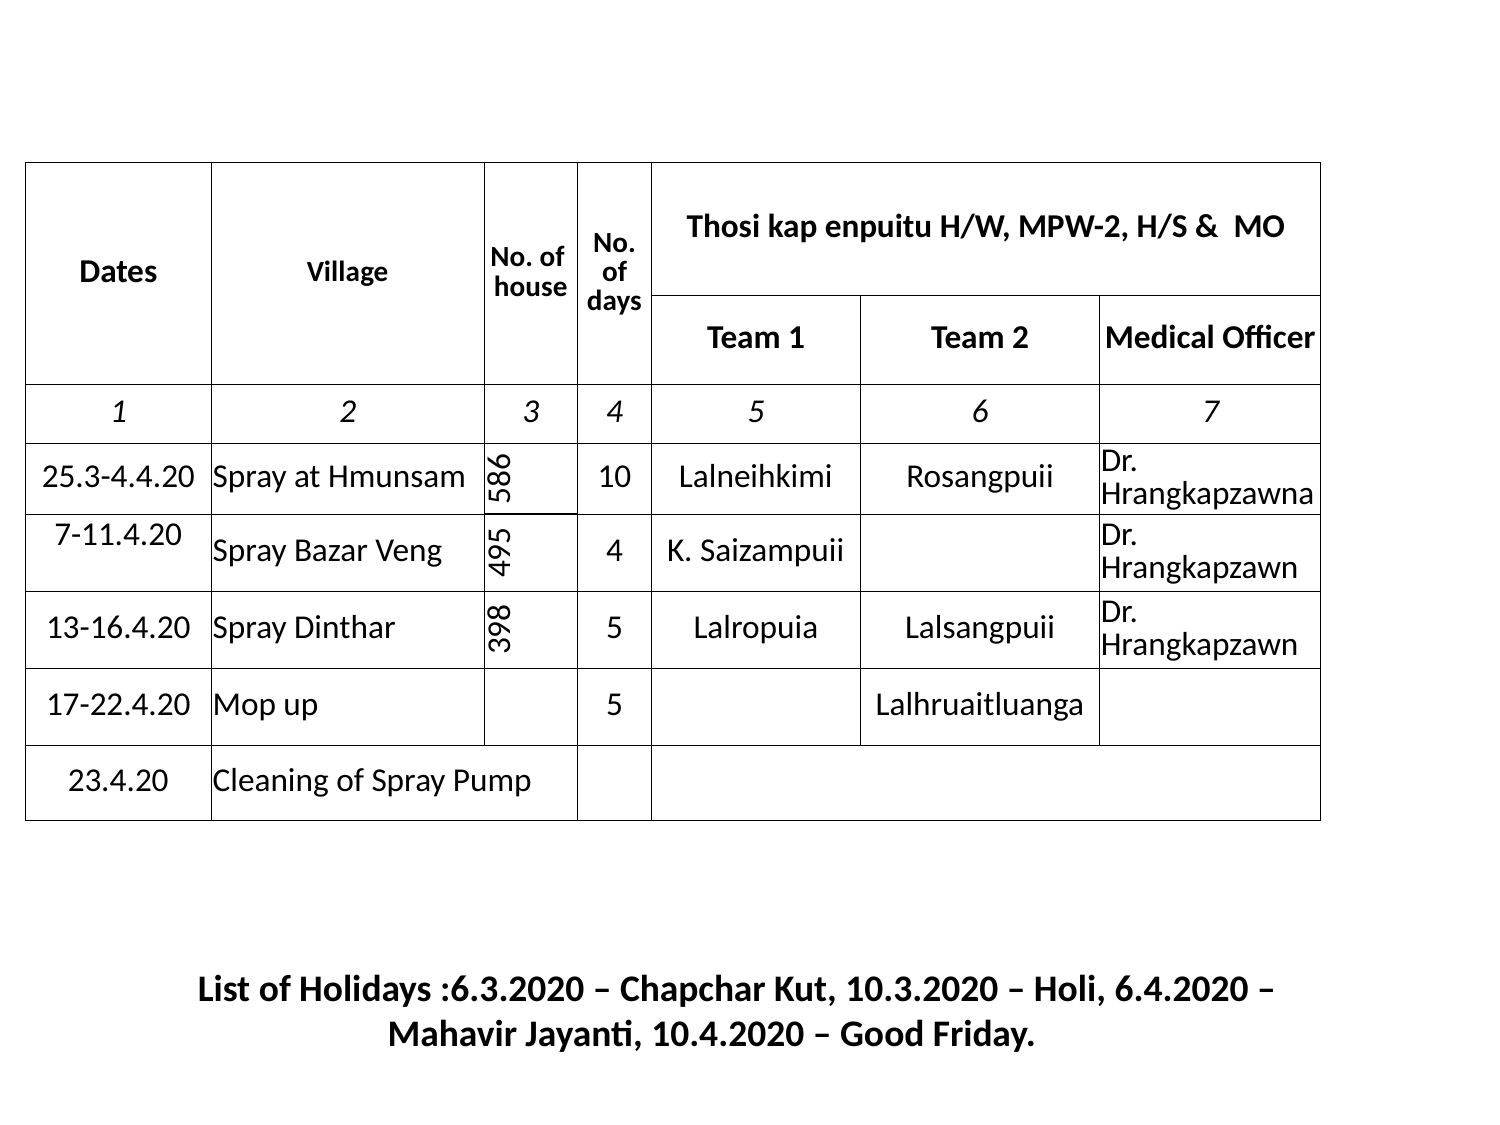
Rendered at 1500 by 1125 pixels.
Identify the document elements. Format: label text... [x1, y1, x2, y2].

table_cell 7 [1100, 385, 1320, 443]
text_box List of Holidays :6.3.2020 – Chapchar Kut, 10.3.2020 – Holi, 6.4.2020 – Mahavir Jayanti, 10.4.2020 – Good Friday. [125, 956, 1350, 1062]
table_header Village [212, 163, 484, 384]
table_cell Spray Bazar Veng [212, 515, 484, 591]
table_cell 13-16.4.20 [26, 592, 211, 668]
table_cell Team 2 [861, 296, 1099, 384]
table_cell 5 [578, 592, 651, 668]
table_header No. of days [578, 163, 651, 384]
table_cell 398 [485, 592, 577, 668]
table_cell Spray at Hmunsam [212, 444, 484, 514]
table_cell [652, 669, 860, 745]
table_cell [861, 515, 1099, 591]
table_cell Spray Dinthar [212, 592, 484, 668]
table_cell 25.3-4.4.20 [26, 444, 211, 514]
table_cell 5 [652, 385, 860, 443]
table_cell Lalhruaitluanga [861, 669, 1099, 745]
table_cell K. Saizampuii [652, 515, 860, 591]
table_cell [485, 669, 577, 745]
table_cell [578, 746, 651, 820]
table_cell Dr. Hrangkapzawn [1100, 592, 1320, 668]
table_cell 10 [578, 444, 651, 514]
table_cell 3 [485, 385, 577, 443]
table_cell 495 [485, 515, 577, 591]
table_cell [1100, 669, 1320, 745]
table_header No. of house [485, 163, 577, 384]
table_cell Team 1 [652, 296, 860, 384]
table_cell Lalropuia [652, 592, 860, 668]
table_cell 4 [578, 515, 651, 591]
table_cell 17-22.4.20 [26, 669, 211, 745]
table_cell Cleaning of Spray Pump [212, 746, 577, 820]
table_cell Medical Officer [1100, 296, 1320, 384]
table_cell [652, 746, 1320, 820]
table_cell 4 [578, 385, 651, 443]
table_cell Rosangpuii [861, 444, 1099, 514]
table_cell Lalsangpuii [861, 592, 1099, 668]
table_cell Dr. Hrangkapzawna [1100, 444, 1320, 514]
table_cell 7-11.4.20 [26, 515, 211, 591]
table_cell 6 [861, 385, 1099, 443]
table_header Dates [26, 163, 211, 384]
table_cell 2 [212, 385, 484, 443]
table_cell Dr. Hrangkapzawn [1100, 515, 1320, 591]
table_cell 5 [578, 669, 651, 745]
table_cell 23.4.20 [26, 746, 211, 820]
table_cell Mop up [212, 669, 484, 745]
table_cell 586 [485, 444, 577, 513]
table_cell 1 [26, 385, 211, 443]
table_header Thosi kap enpuitu H/W, MPW-2, H/S & MO [652, 163, 1320, 295]
table_cell Lalneihkimi [652, 444, 860, 514]
